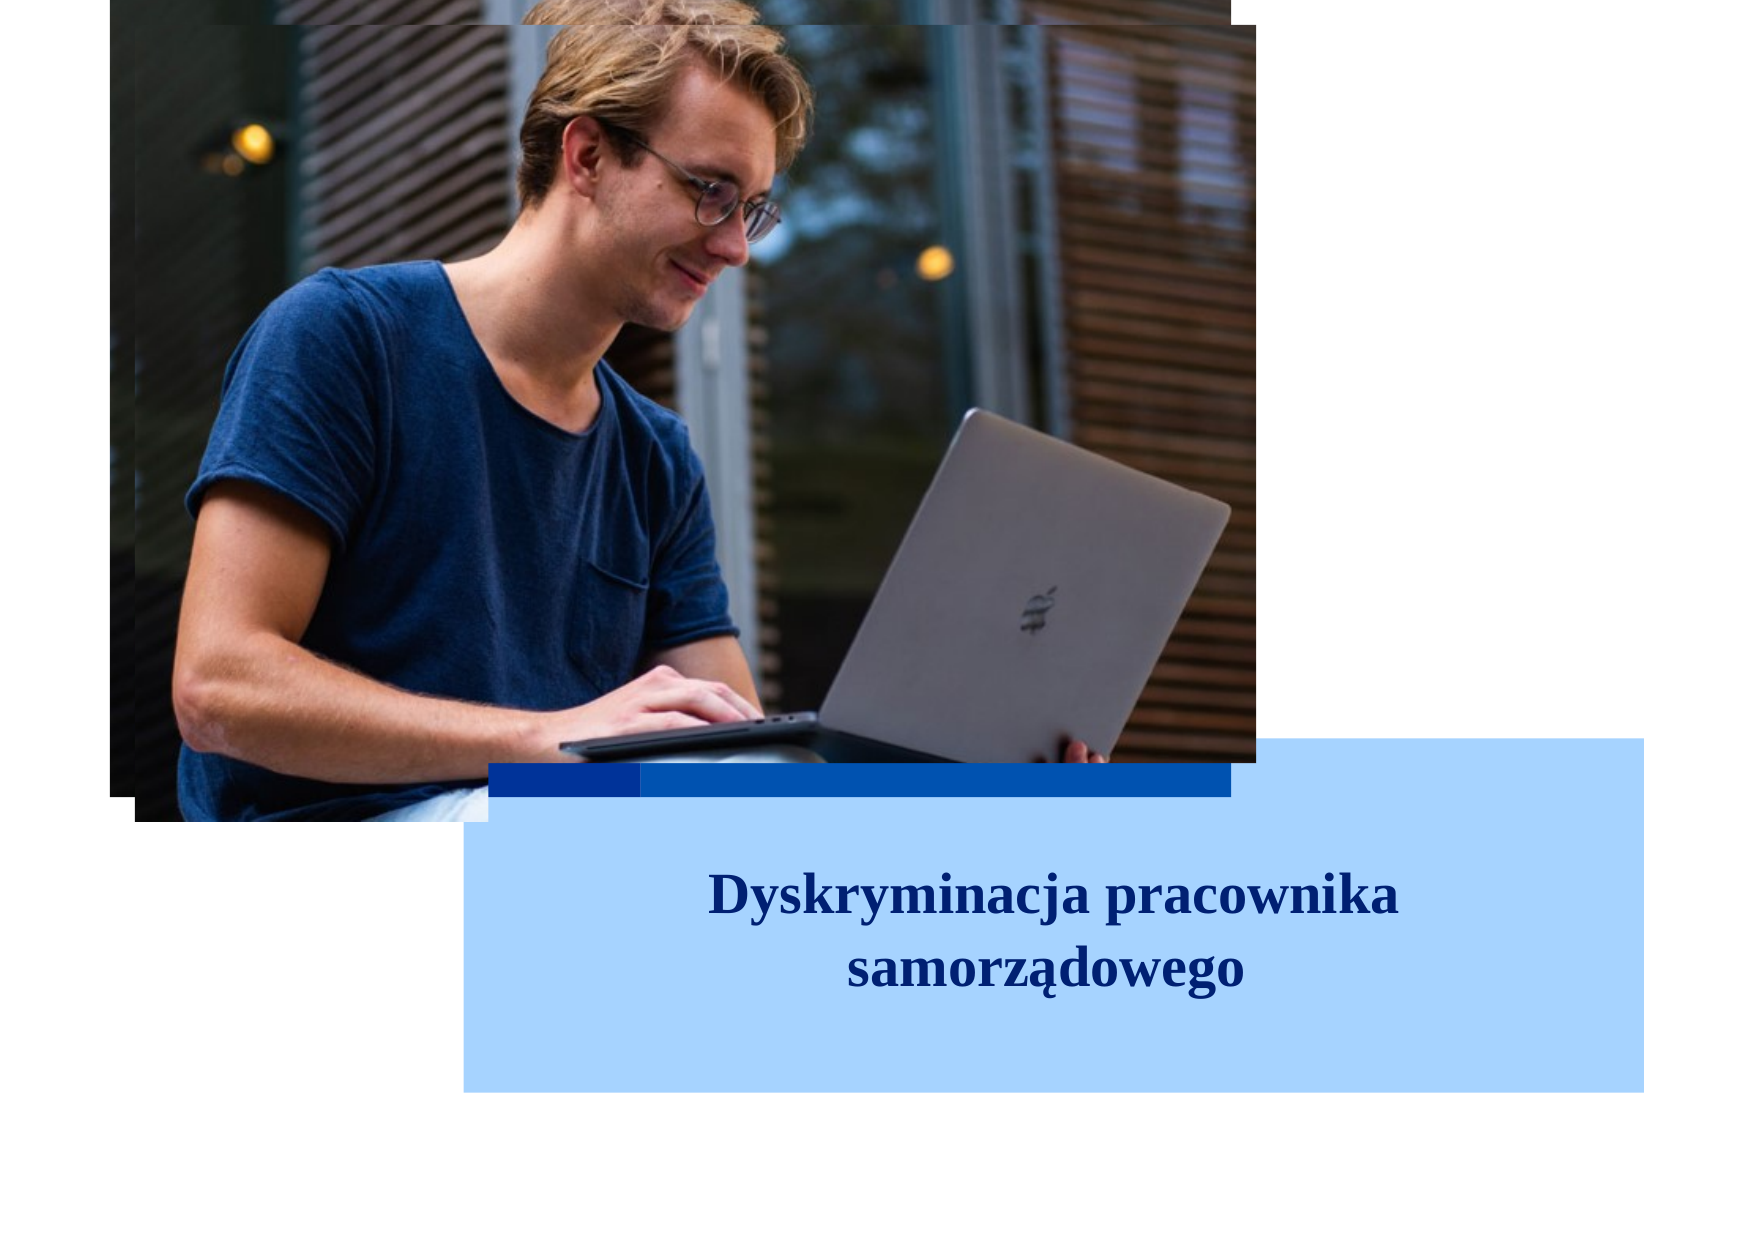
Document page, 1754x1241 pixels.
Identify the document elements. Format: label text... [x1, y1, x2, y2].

picture [109, 0, 1257, 823]
title Dyskryminacja pracownika samorządowego [522, 852, 1586, 1069]
